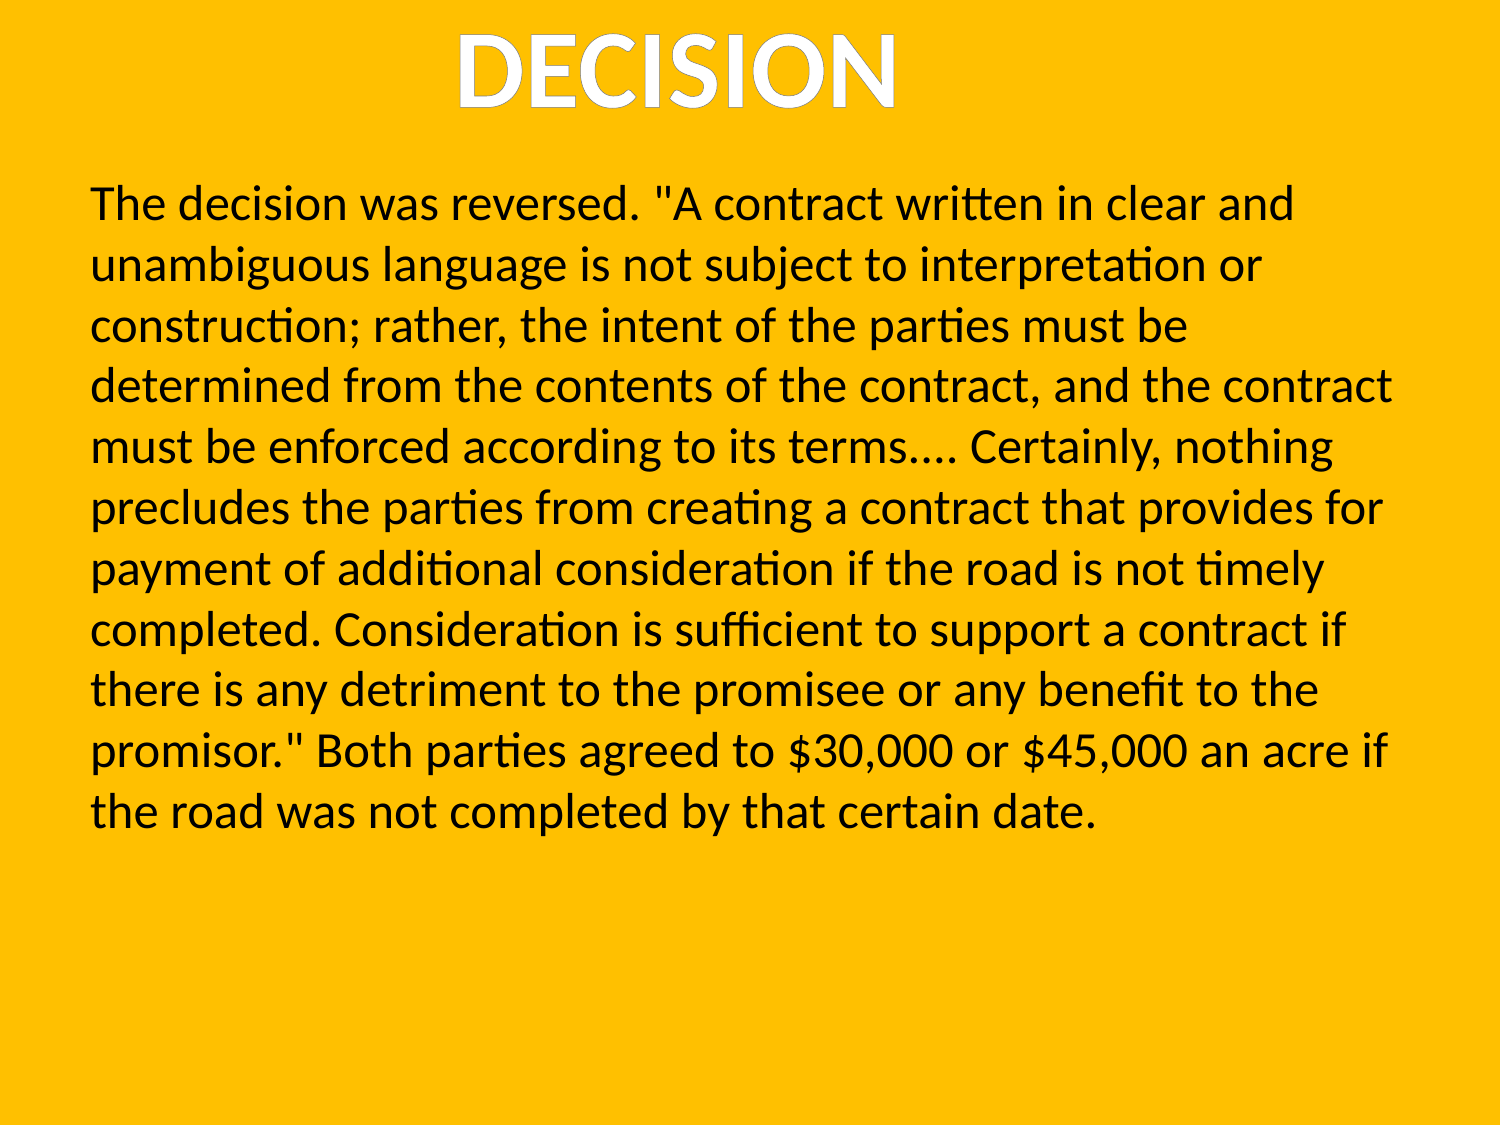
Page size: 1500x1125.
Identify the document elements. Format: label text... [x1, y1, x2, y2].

list The decision was reversed. "A contract written in clear and unambiguous language is not subject to interpretation or construction; rather, the intent of the parties must be determined from the contents of the contract, and the contract must be enforced according to its terms.... Certainly, nothing precludes the parties from creating a contract that provides for payment of additional consideration if the road is not timely completed. Consideration is sufficient to support a contract if there is any detriment to the promisee or any benefit to the promisor." Both parties agreed to $30,000 or $45,000 an acre if the road was not completed by that certain date. [75, 162, 1425, 905]
text_box DECISION [438, 0, 942, 138]
